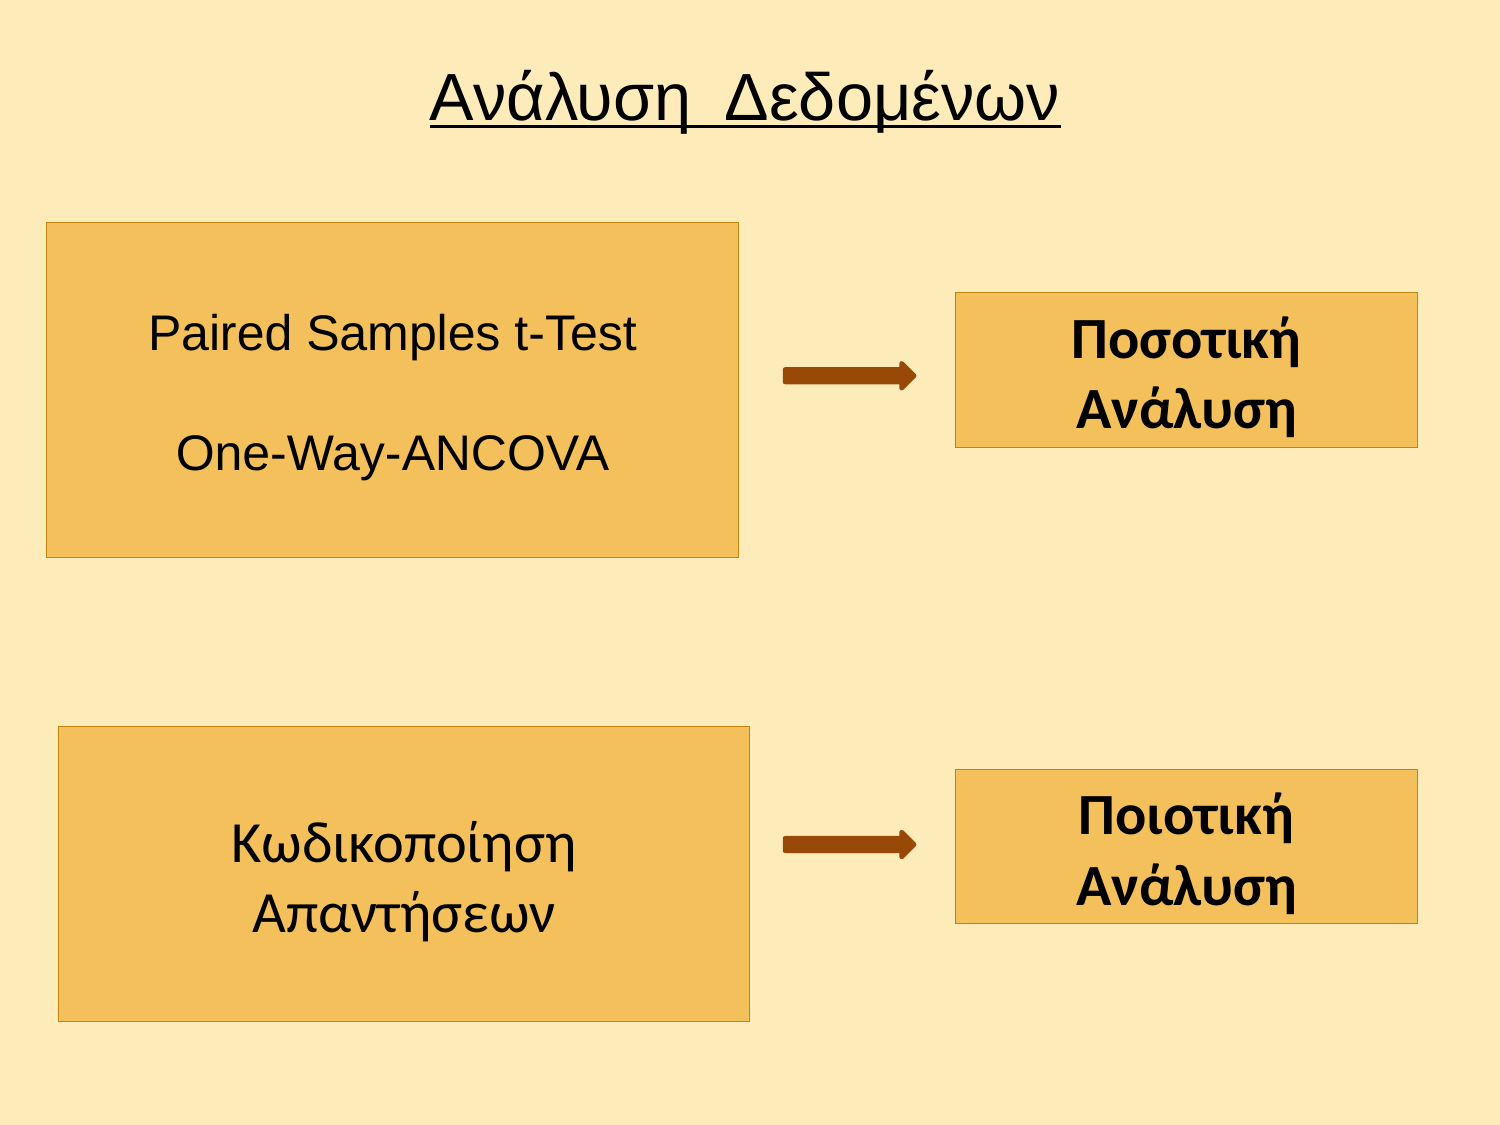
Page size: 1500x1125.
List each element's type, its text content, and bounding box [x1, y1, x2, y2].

text_box Ανάλυση Δεδομένων [107, 46, 1383, 142]
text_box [46, 222, 1419, 1025]
